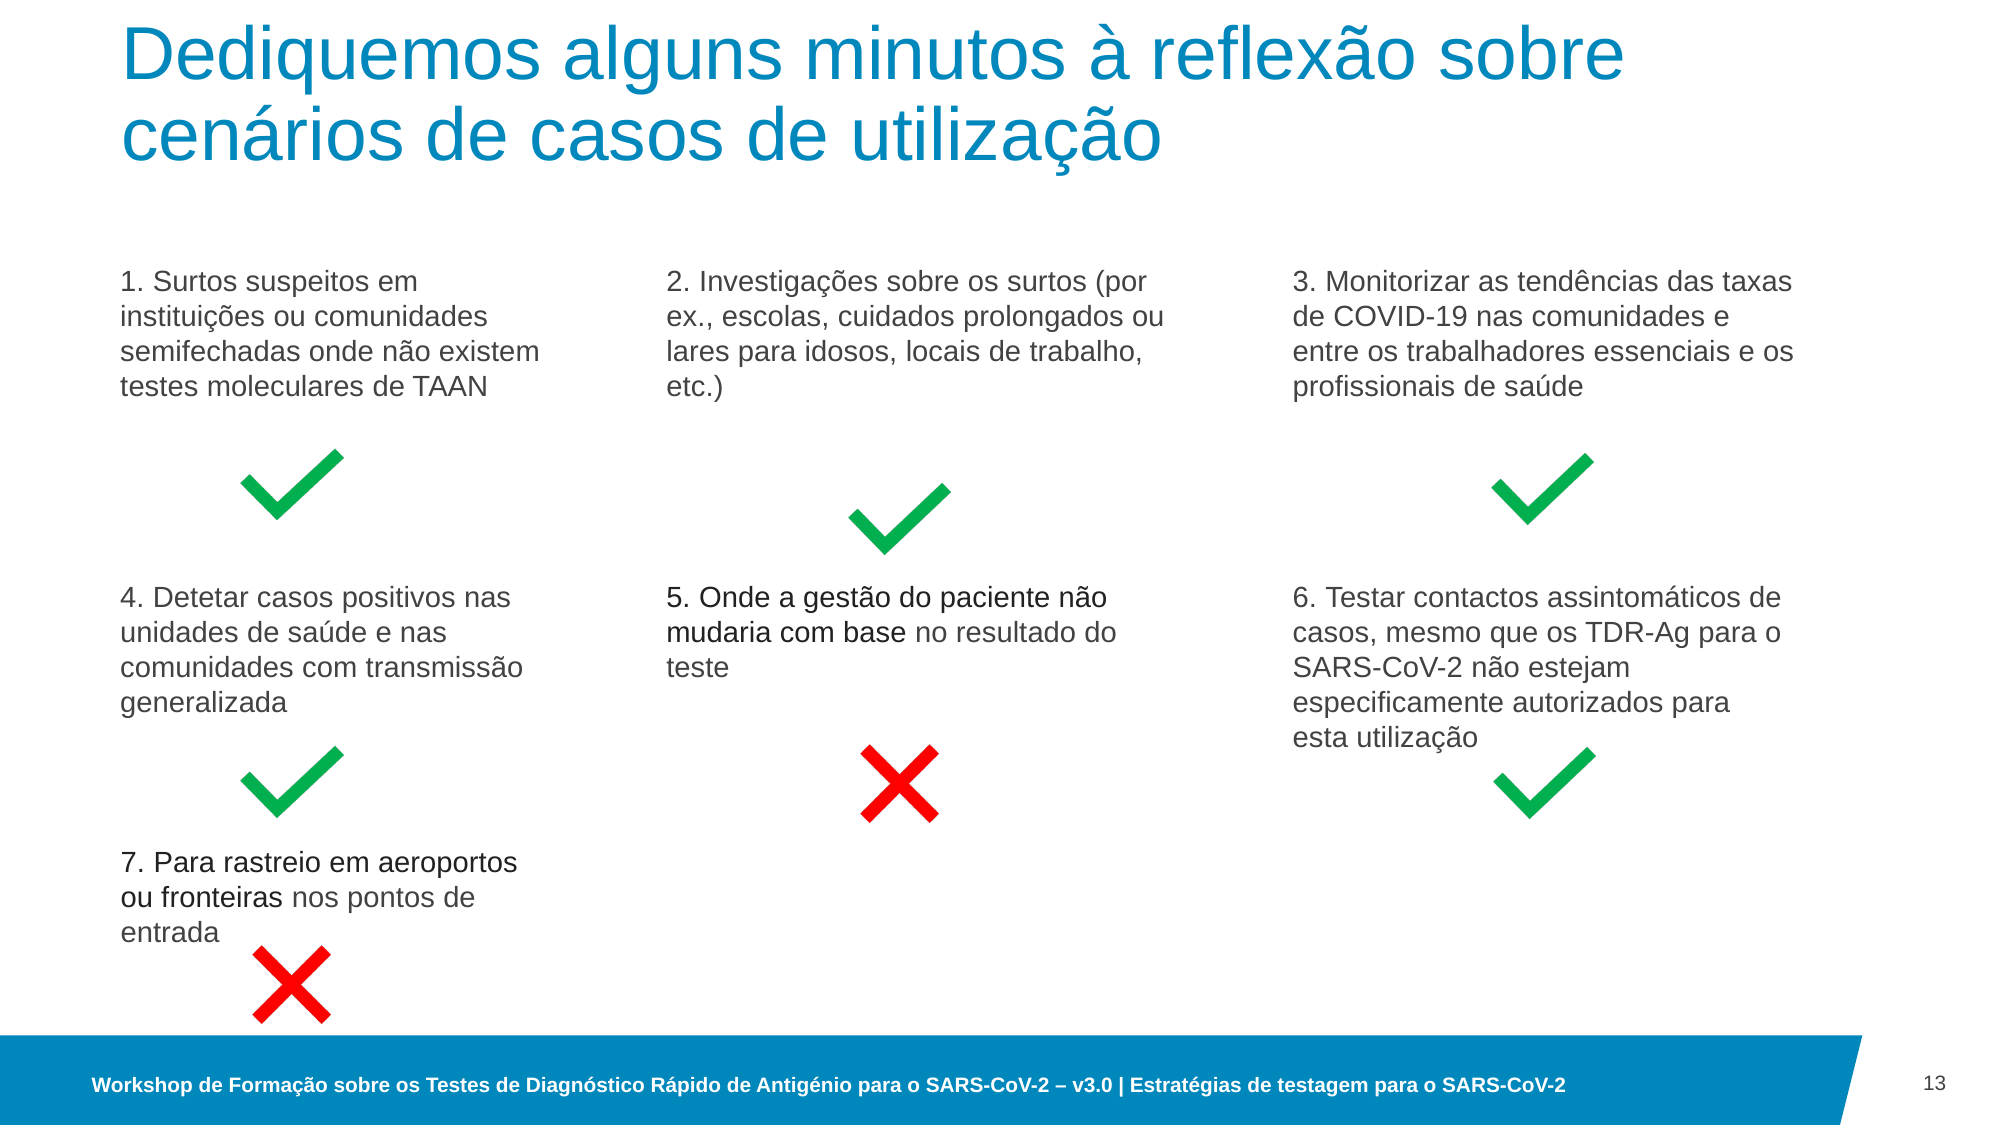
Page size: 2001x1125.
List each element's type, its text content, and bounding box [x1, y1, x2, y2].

text_box 2. Investigações sobre os surtos (por ex., escolas, cuidados prolongados ou lares para idosos, locais de trabalho, etc.)​​ [651, 254, 1197, 445]
text_box [120, 537, 1432, 832]
picture [845, 465, 954, 572]
text_box 7. Para rastreio em aeroportos ou fronteiras nos pontos de entrada [105, 835, 556, 956]
slide_number 13 [1862, 1035, 1947, 1125]
footer Workshop de Formação sobre os Testes de Diagnóstico Rápido de Antigénio para o SARS-CoV-2 – v3.0 | Estratégias de testagem para o SARS-CoV-2 [91, 1042, 1582, 1125]
text_box 1. Surtos suspeitos em instituições ou comunidades semifechadas onde não existem testes moleculares de TAAN ​ [105, 254, 561, 410]
text_box 5. Onde a gestão do paciente não mudaria com base no resultado do teste ​ [651, 571, 1148, 691]
text_box 4. Detetar casos positivos nas unidades de saúde e nas comunidades com transmissão generalizada ​​ [105, 571, 556, 726]
picture [238, 728, 346, 835]
text_box 3. Monitorizar as tendências das taxas de COVID-19 nas comunidades e entre os trabalhadores essenciais e os profissionais de saúde ​ [1277, 254, 1812, 410]
picture [1489, 435, 1597, 542]
picture [846, 730, 953, 837]
picture [1490, 729, 1599, 836]
picture [238, 931, 345, 1035]
title Dediquemos alguns minutos à reflexão sobre cenários de casos de utilização [121, 22, 1846, 177]
text_box 6. Testar contactos assintomáticos de casos, mesmo que os TDR-Ag para o SARS-CoV-2 não estejam especificamente autorizados para esta utilização [1277, 571, 1808, 761]
picture [238, 430, 346, 538]
